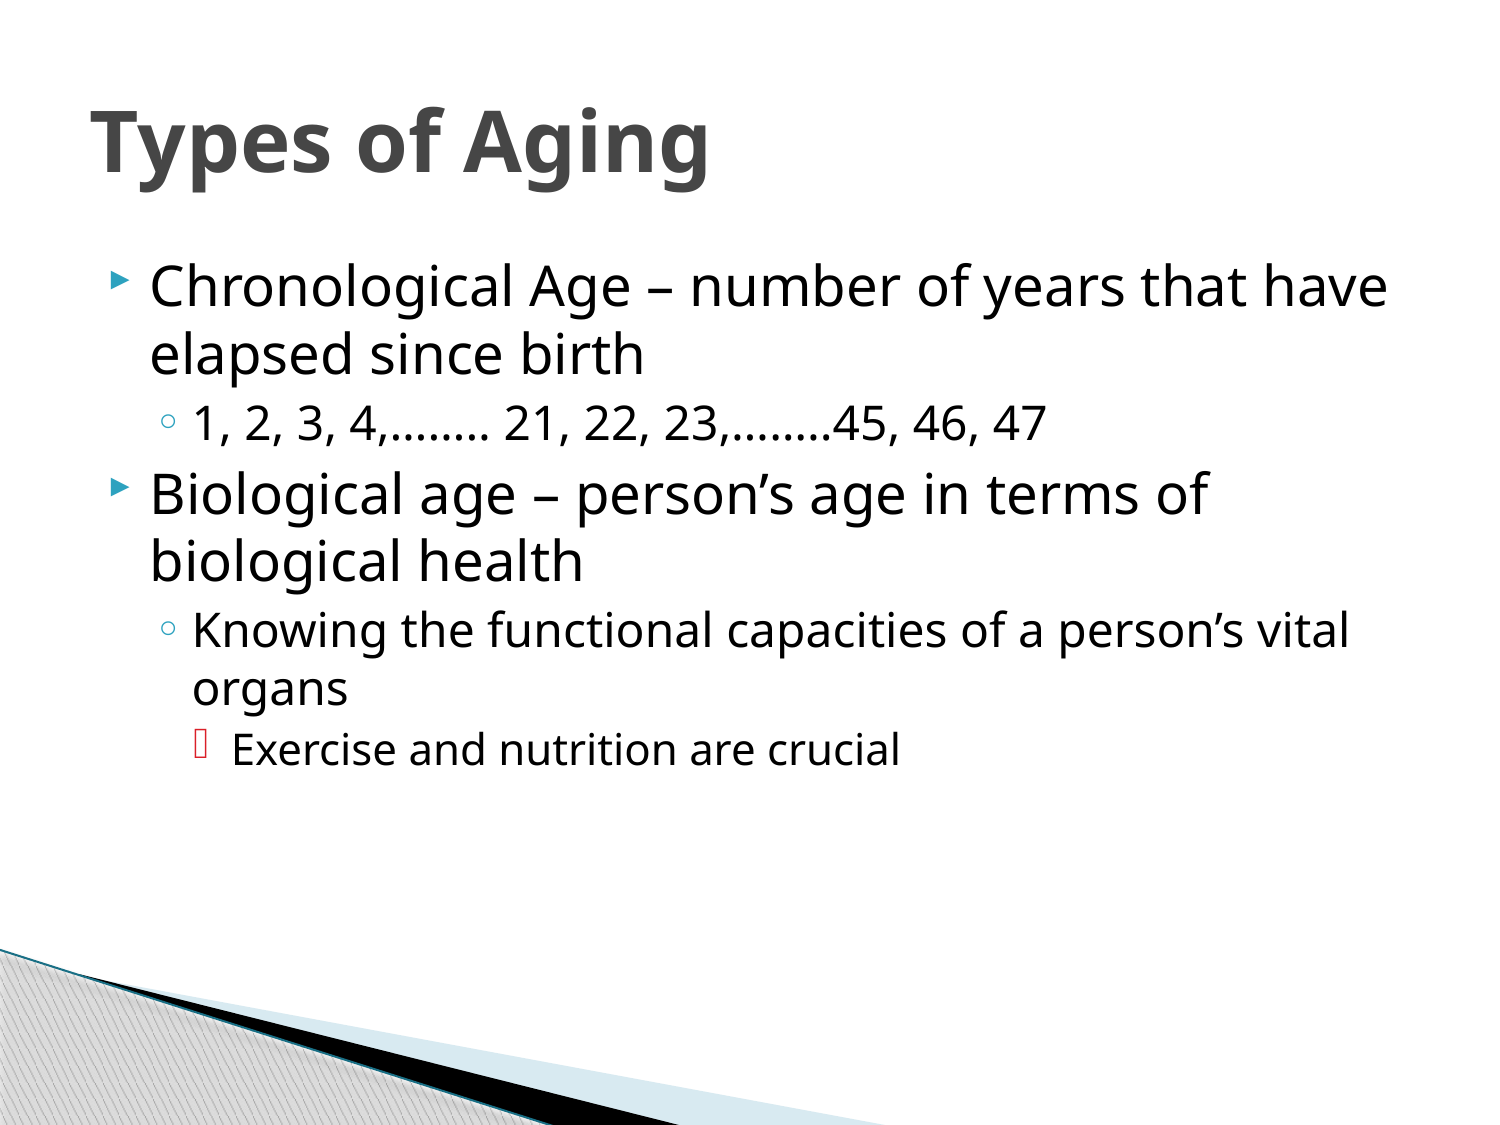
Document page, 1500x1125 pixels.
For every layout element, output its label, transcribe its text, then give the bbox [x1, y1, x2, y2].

list Chronological Age – number of years that have elapsed since birth 1, 2, 3, 4,…….. 21, 22, 23,……..45, 46, 47 Biological age – person’s age in terms of biological health Knowing the functional capacities of a person’s vital organs Exercise and nutrition are crucial [75, 243, 1425, 986]
title Types of Aging [75, 45, 1425, 233]
